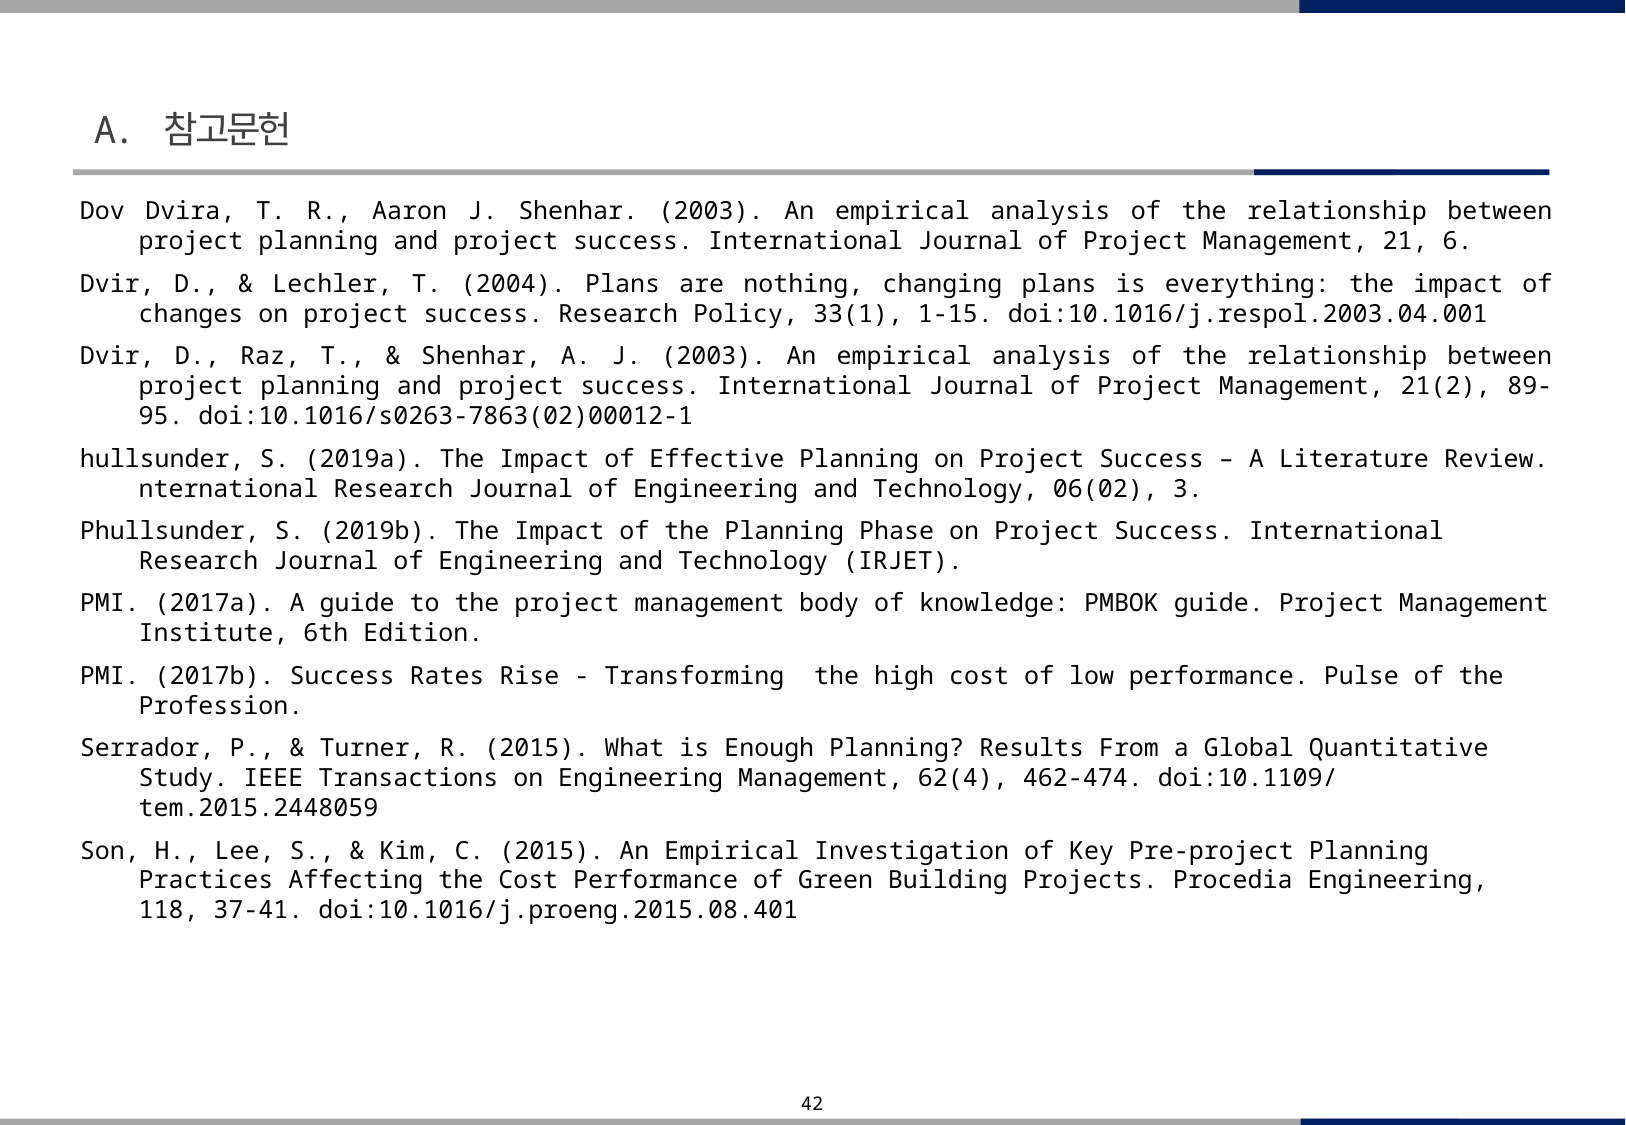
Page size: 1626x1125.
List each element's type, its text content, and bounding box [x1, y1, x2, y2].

text_box A. 참고문헌 [78, 98, 1544, 159]
text_box Dov Dvira, T. R., Aaron J. Shenhar. (2003). An empirical analysis of the relationship between project planning and project success. International Journal of Project Management, 21, 6. Dvir, D., & Lechler, T. (2004). Plans are nothing, changing plans is everything: the impact of changes on project success. Research Policy, 33(1), 1-15. doi:10.1016/j.respol.2003.04.001 Dvir, D., Raz, T., & Shenhar, A. J. (2003). An empirical analysis of the relationship between project planning and project success. International Journal of Project Management, 21(2), 89-95. doi:10.1016/s0263-7863(02)00012-1 hullsunder, S. (2019a). The Impact of Effective Planning on Project Success – A Literature Review. nternational Research Journal of Engineering and Technology, 06(02), 3. Phullsunder, S. (2019b). The Impact of the Planning Phase on Project Success. International Research Journal of Engineering and Technology (IRJET). PMI. (2017a). A guide to the project management body of knowledge: PMBOK guide. Project Management Institute, 6th Edition. PMI. (2017b). Success Rates Rise - Transforming the high cost of low performance. Pulse of the Profession. Serrador, P., & Turner, R. (2015). What is Enough Planning? Results From a Global Quantitative Study. IEEE Transactions on Engineering Management, 62(4), 462-474. doi:10.1109/tem.2015.2448059 Son, H., Lee, S., & Kim, C. (2015). An Empirical Investigation of Key Pre-project Planning Practices Affecting the Cost Performance of Green Building Projects. Procedia Engineering, 118, 37-41. doi:10.1016/j.proeng.2015.08.401 [0, 187, 1569, 1067]
